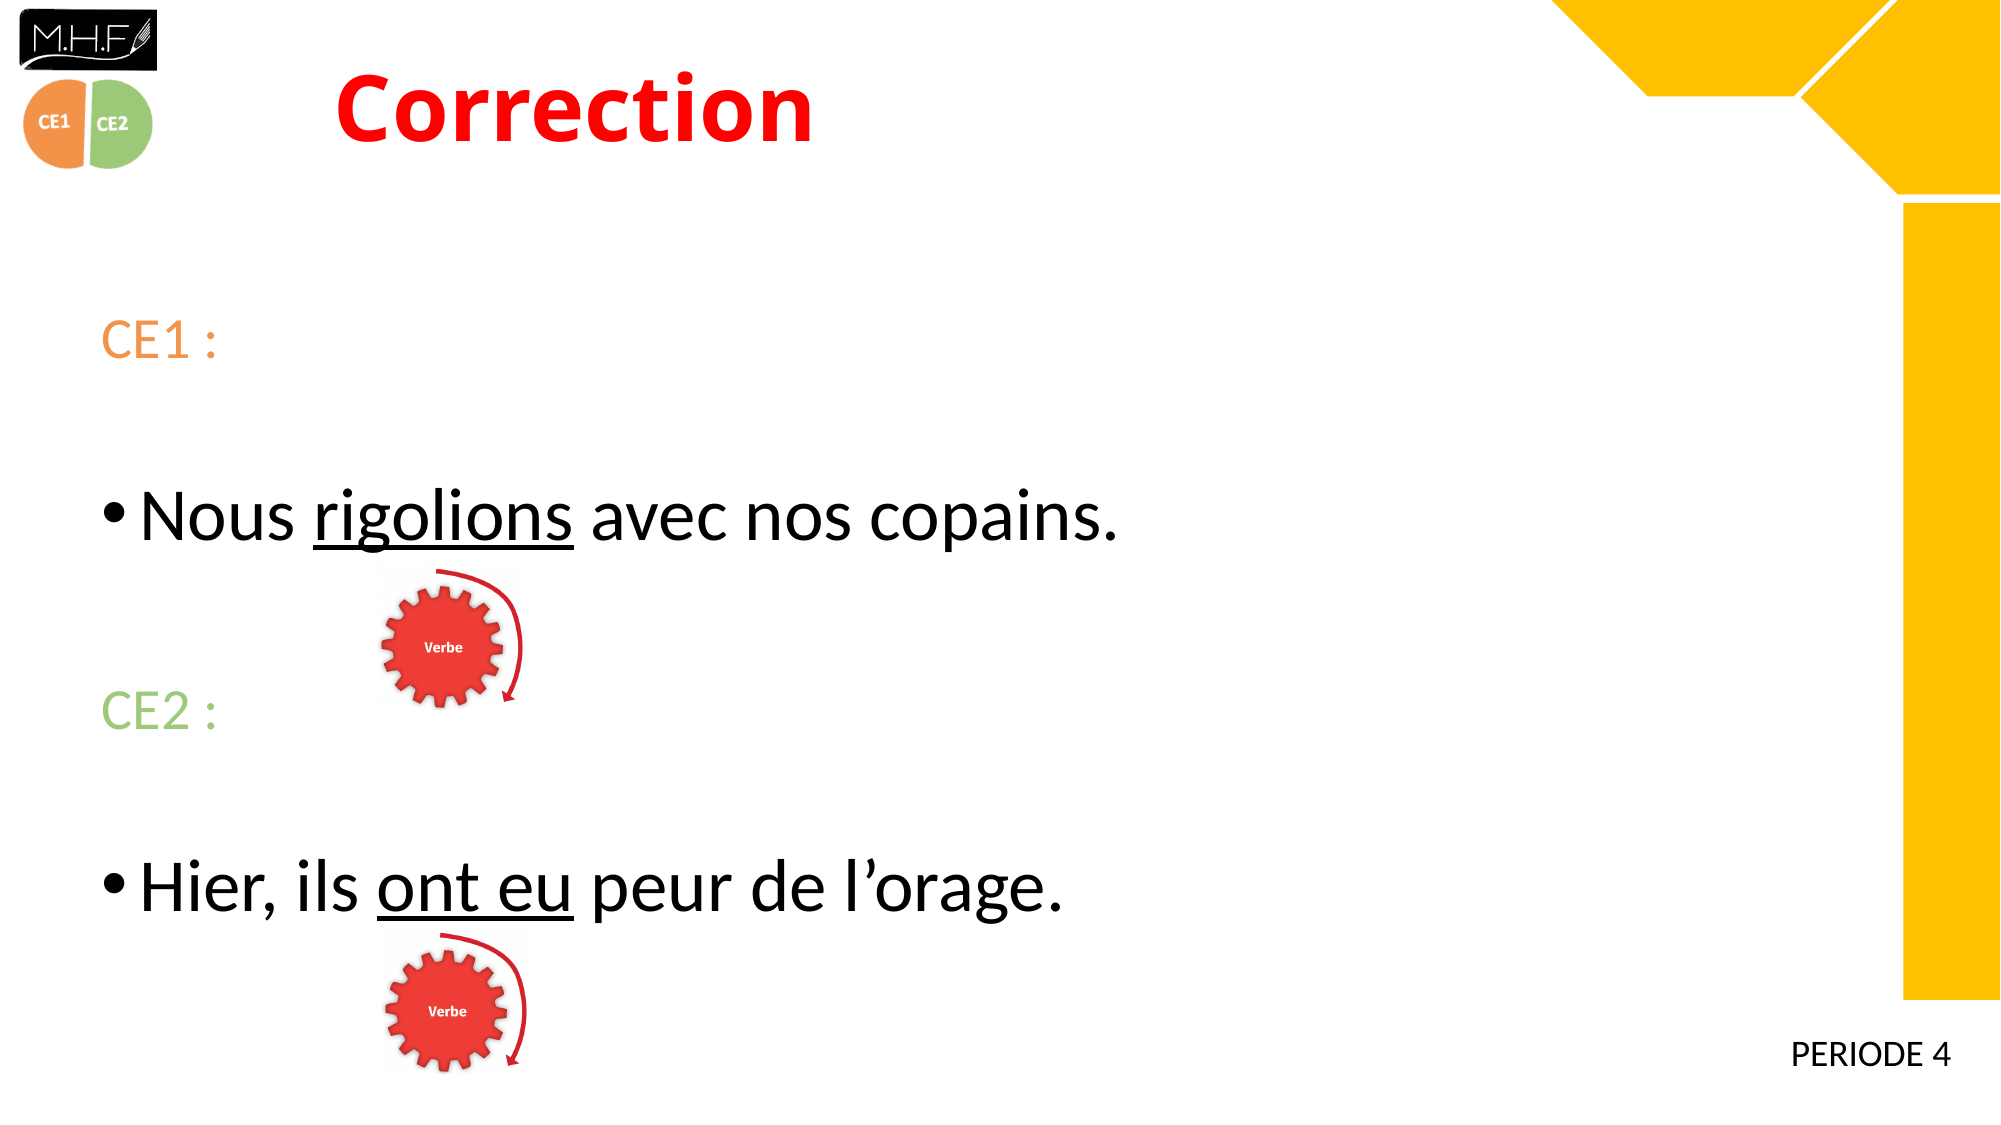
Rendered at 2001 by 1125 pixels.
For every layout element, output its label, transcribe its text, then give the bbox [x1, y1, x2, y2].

picture [381, 926, 529, 1074]
text_box [1549, 0, 1892, 98]
text_box PERIODE 4 [1362, 1021, 1967, 1125]
list CE1 : Nous rigolions avec nos copains. CE2 : Hier, ils ont eu peur de l’orage. [86, 300, 1853, 1015]
picture [1, 7, 177, 207]
text_box [1799, 0, 2000, 196]
picture [377, 562, 525, 710]
title Correction [318, 3, 1865, 221]
text_box [1902, 202, 2000, 1001]
